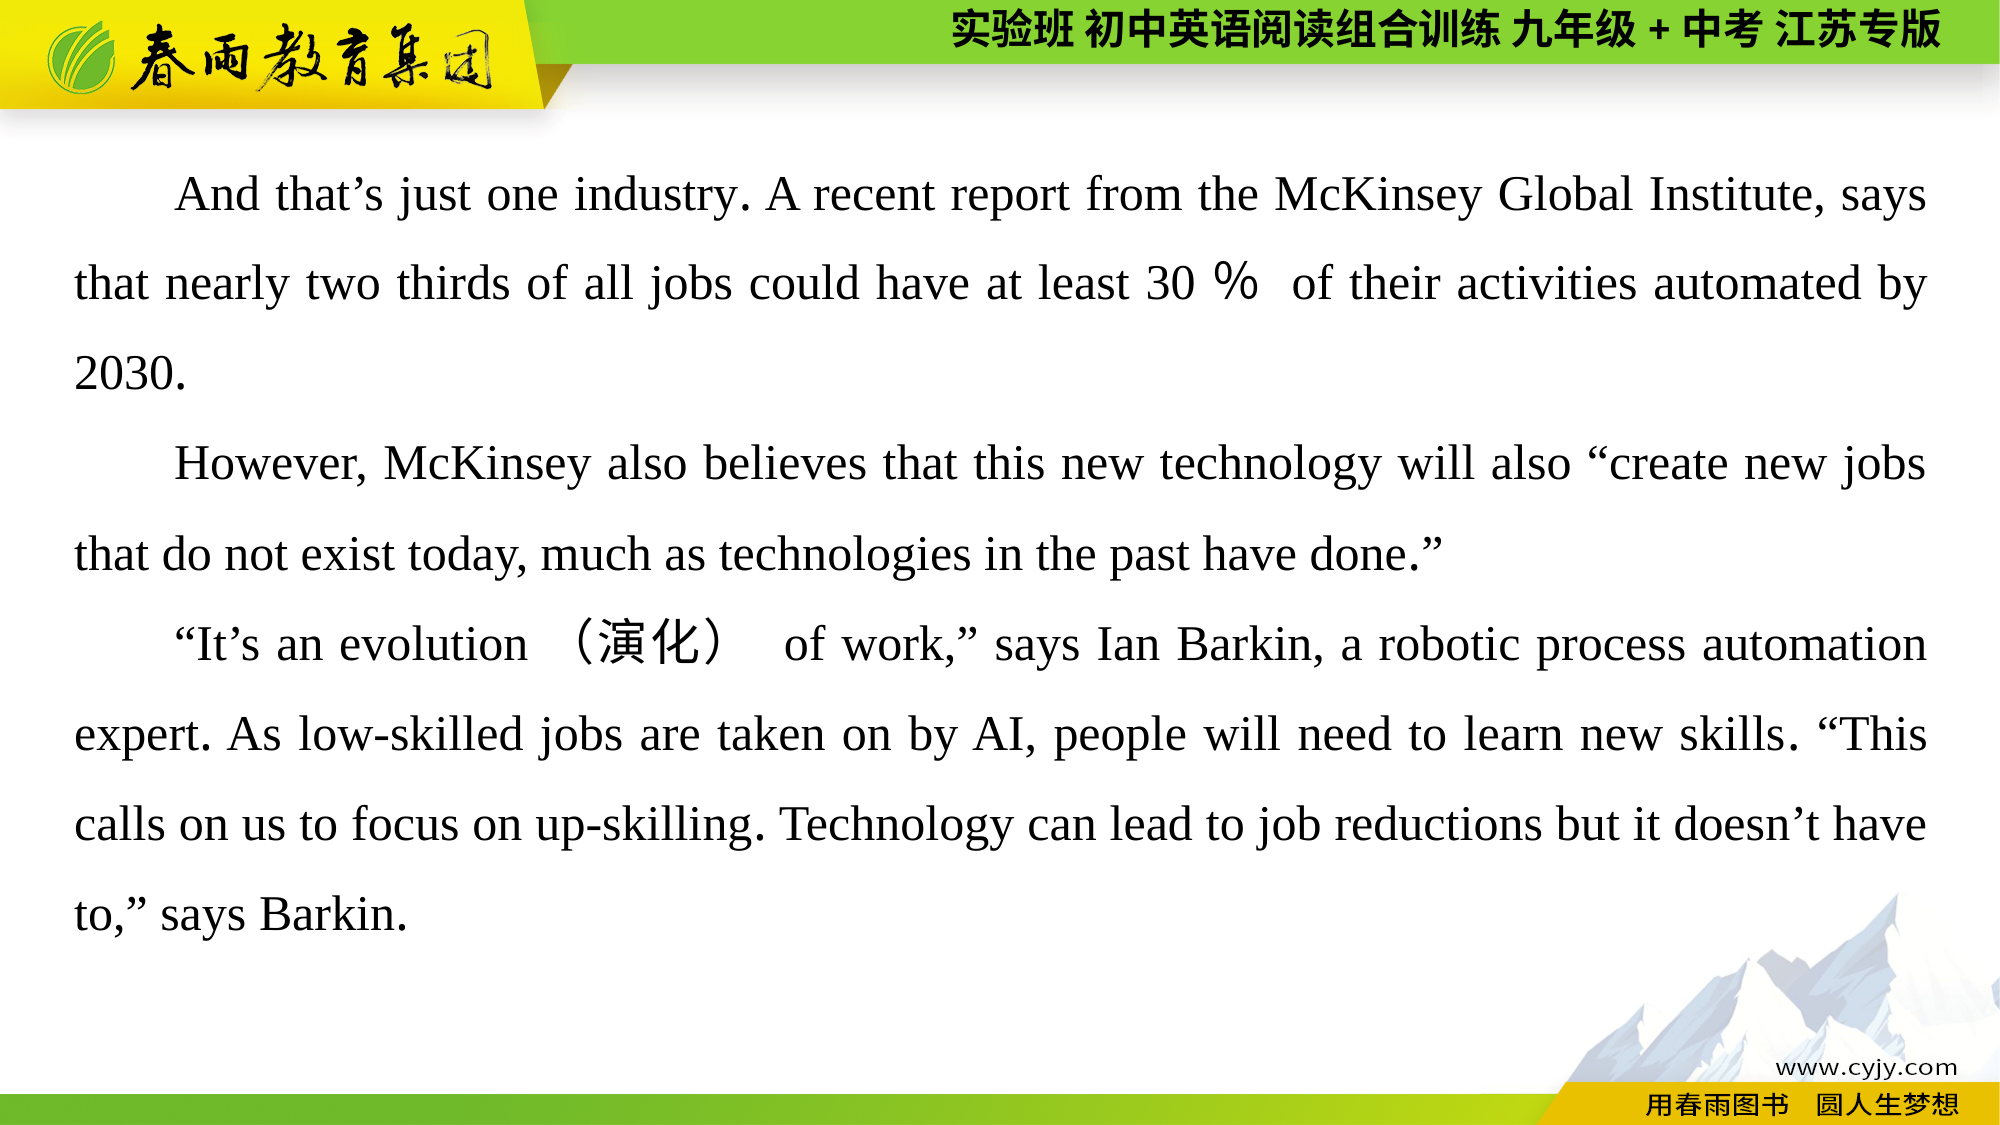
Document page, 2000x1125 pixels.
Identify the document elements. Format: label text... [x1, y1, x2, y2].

picture [0, 0, 2000, 1125]
list And that’s just one industry. A recent report from the McKinsey Global Institute, says that nearly two thirds of all jobs could have at least 30％ of their activities automated by 2030. However, McKinsey also believes that this new technology will also “create new jobs that do not exist today, much as technologies in the past have done.” “It’s an evolution（演化） of work,” says Ian Barkin, a robotic process automation expert. As low-skilled jobs are taken on by AI, people will need to learn new skills. “This calls on us to focus on up-skilling. Technology can lead to job reductions but it doesn’t have to,” says Barkin. [59, 122, 1944, 944]
